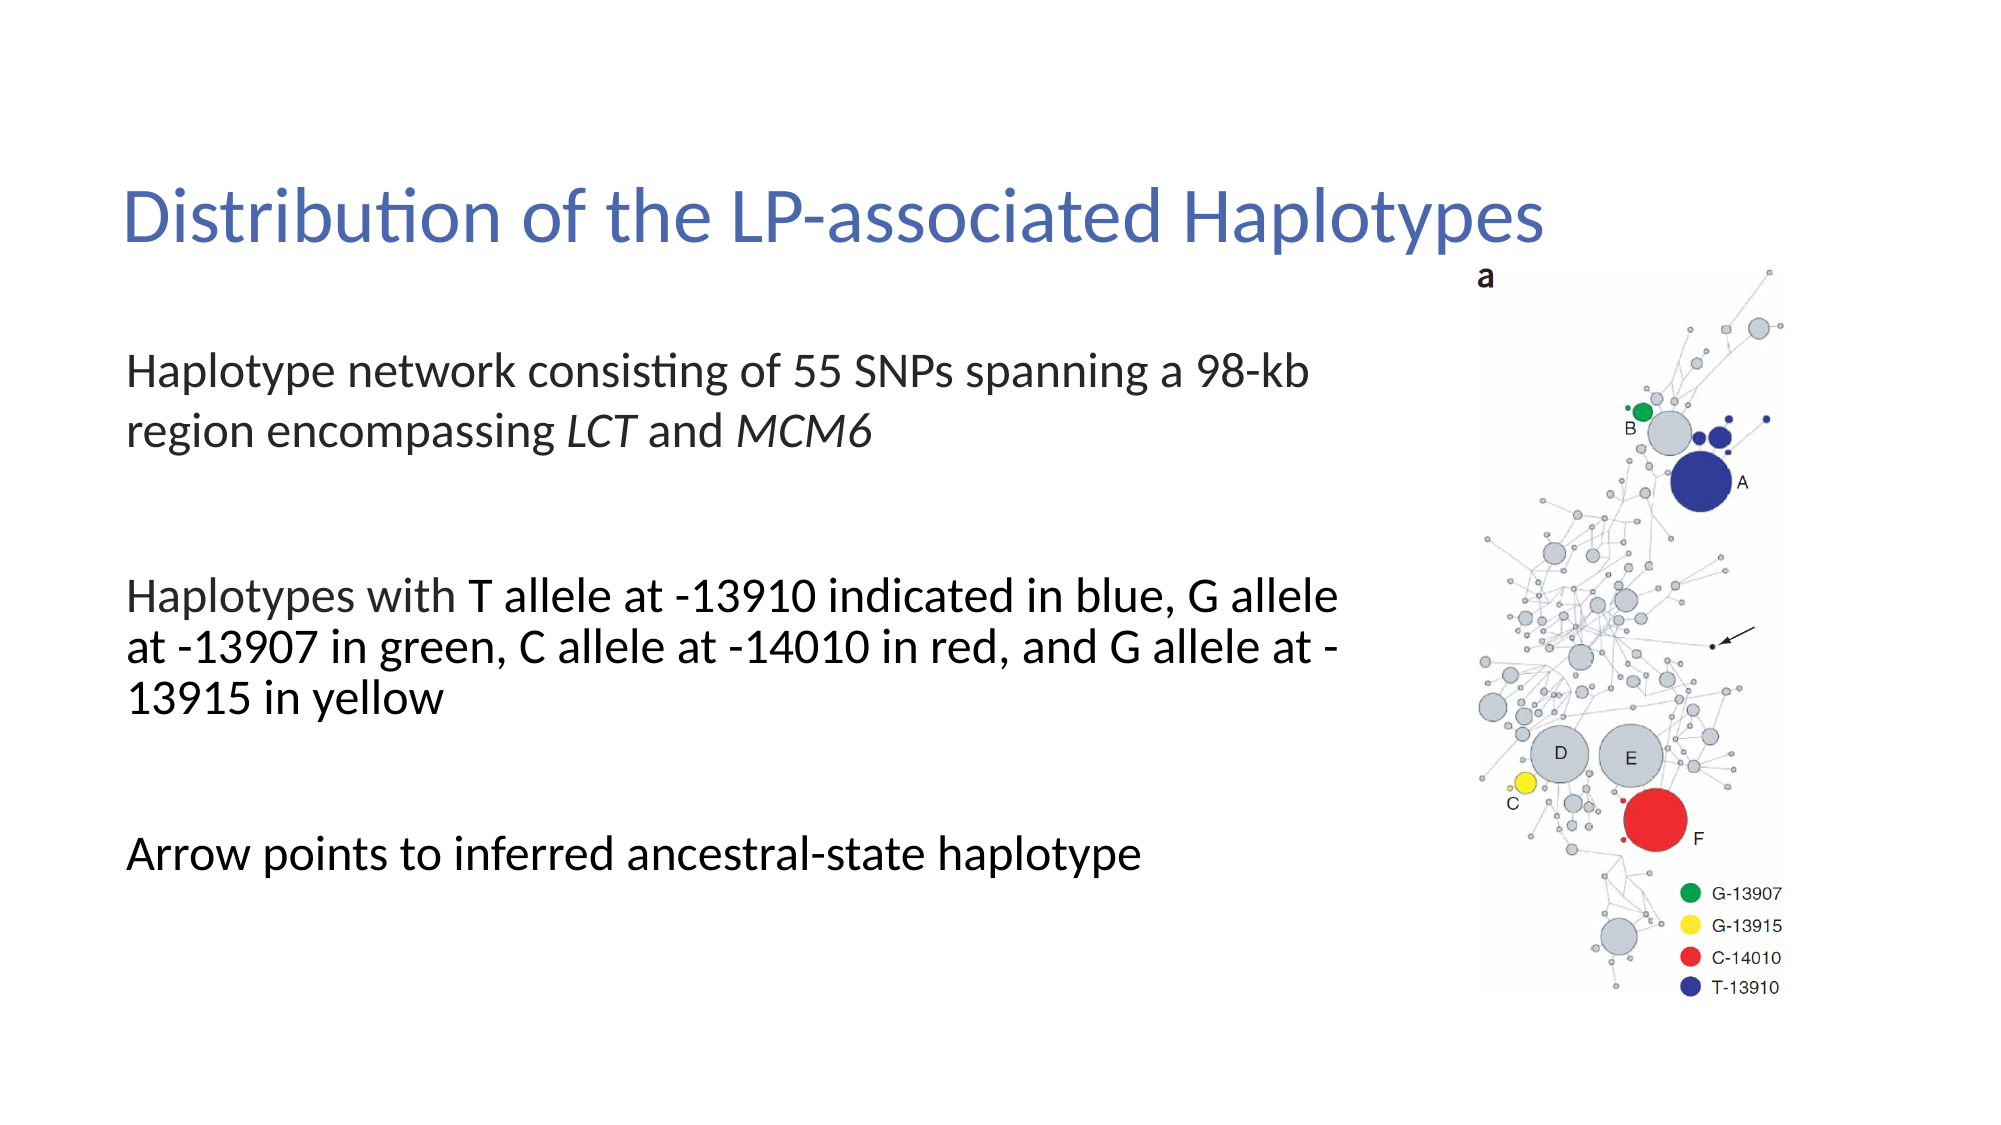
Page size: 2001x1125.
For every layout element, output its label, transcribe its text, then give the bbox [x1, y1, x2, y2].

title Distribution of the LP-associated Haplotypes [107, 81, 1875, 354]
picture [1467, 253, 1812, 1025]
list Haplotype network consisting of 55 SNPs spanning a 98-kb region encompassing LCT and MCM6 Haplotypes with T allele at -13910 indicated in blue, G allele at -13907 in green, C allele at -14010 in red, and G allele at -13915 in yellow Arrow points to inferred ancestral-state haplotype [111, 329, 1402, 948]
